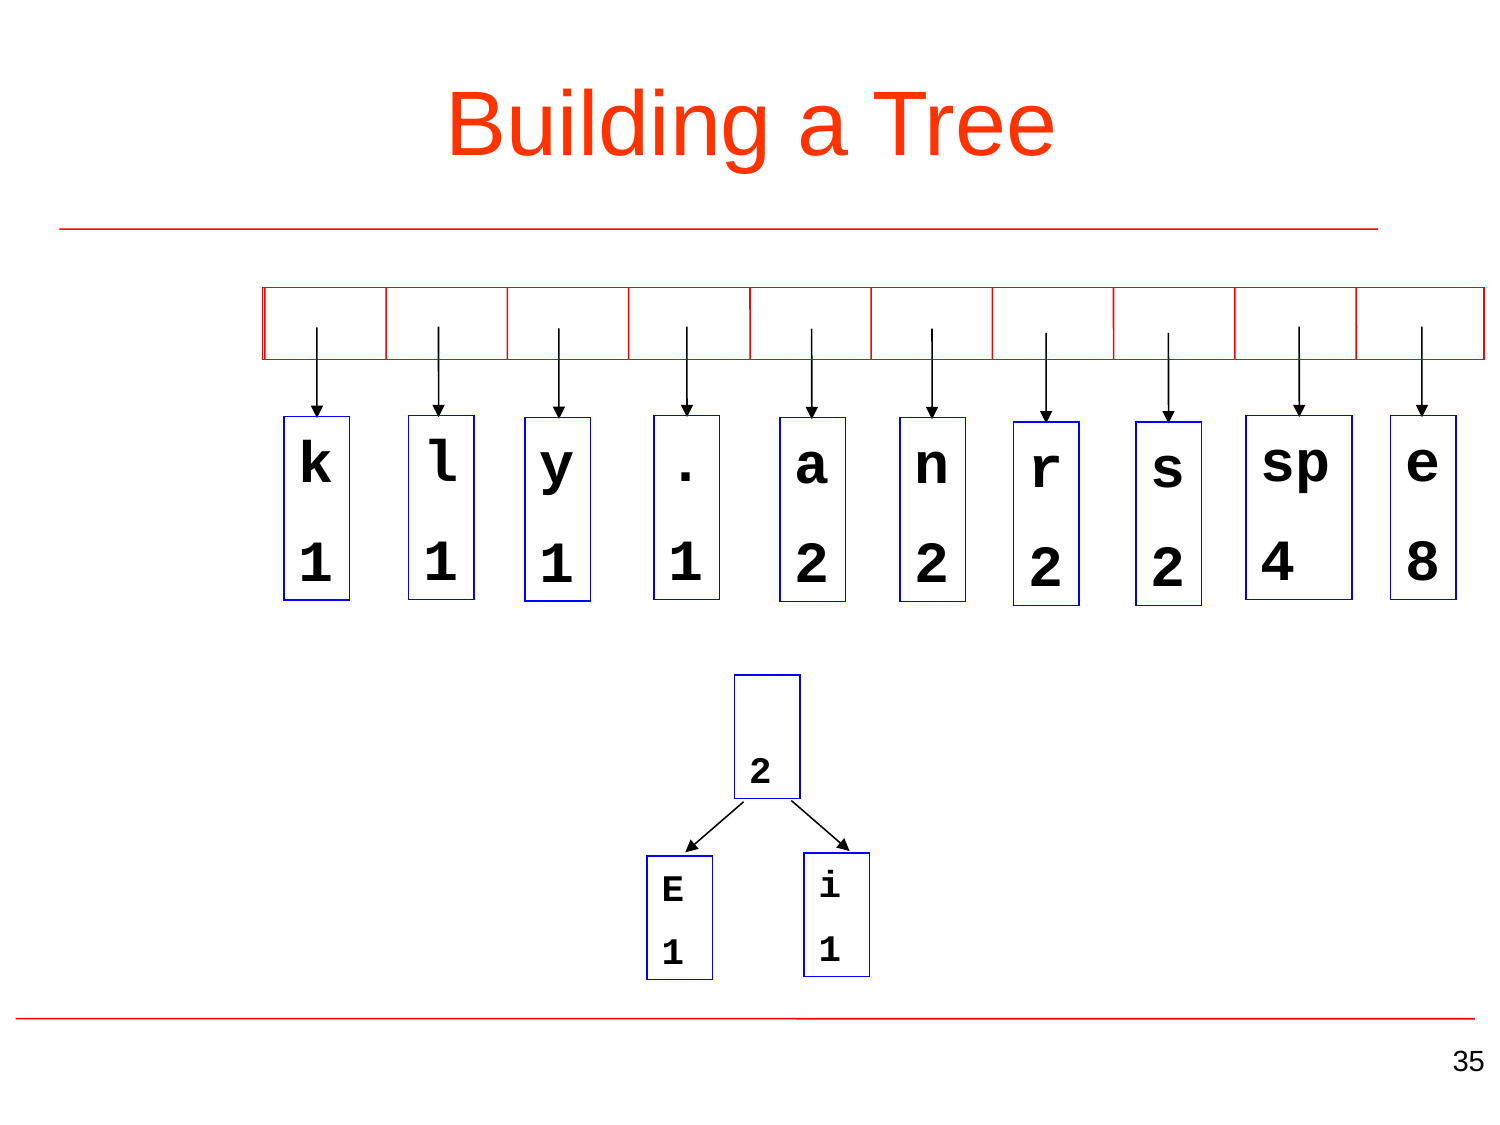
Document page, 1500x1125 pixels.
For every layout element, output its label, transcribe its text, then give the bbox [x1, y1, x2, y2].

text_box 2 [734, 674, 800, 799]
text_box [872, 287, 992, 360]
text_box a 2 [779, 417, 846, 602]
text_box [680, 326, 694, 415]
text_box [1293, 326, 1306, 415]
text_box [751, 287, 871, 360]
title Building a Tree [114, 24, 1390, 213]
text_box [552, 328, 566, 417]
text_box [1039, 332, 1053, 421]
text_box [1162, 332, 1175, 421]
text_box [791, 800, 850, 851]
text_box k 1 [283, 416, 350, 601]
text_box [387, 287, 507, 360]
text_box [993, 287, 1113, 360]
text_box [1357, 287, 1485, 360]
text_box [629, 287, 750, 360]
text_box . 1 [654, 415, 720, 600]
text_box [310, 327, 324, 416]
text_box [1114, 287, 1234, 360]
text_box r 2 [1013, 421, 1079, 606]
text_box [265, 287, 386, 360]
text_box e 8 [1390, 415, 1457, 600]
text_box [925, 328, 939, 417]
text_box n 2 [900, 417, 966, 602]
text_box [432, 326, 445, 415]
slide_number 35 [1149, 1034, 1500, 1113]
text_box [685, 801, 744, 853]
text_box [508, 287, 628, 360]
text_box E 1 [646, 856, 713, 980]
text_box [1235, 287, 1356, 360]
text_box i 1 [803, 853, 870, 977]
text_box y 1 [525, 417, 591, 602]
text_box [805, 328, 818, 417]
text_box l 1 [408, 415, 475, 600]
text_box s 2 [1135, 421, 1202, 606]
text_box sp 4 [1245, 415, 1353, 600]
text_box [1415, 326, 1429, 415]
